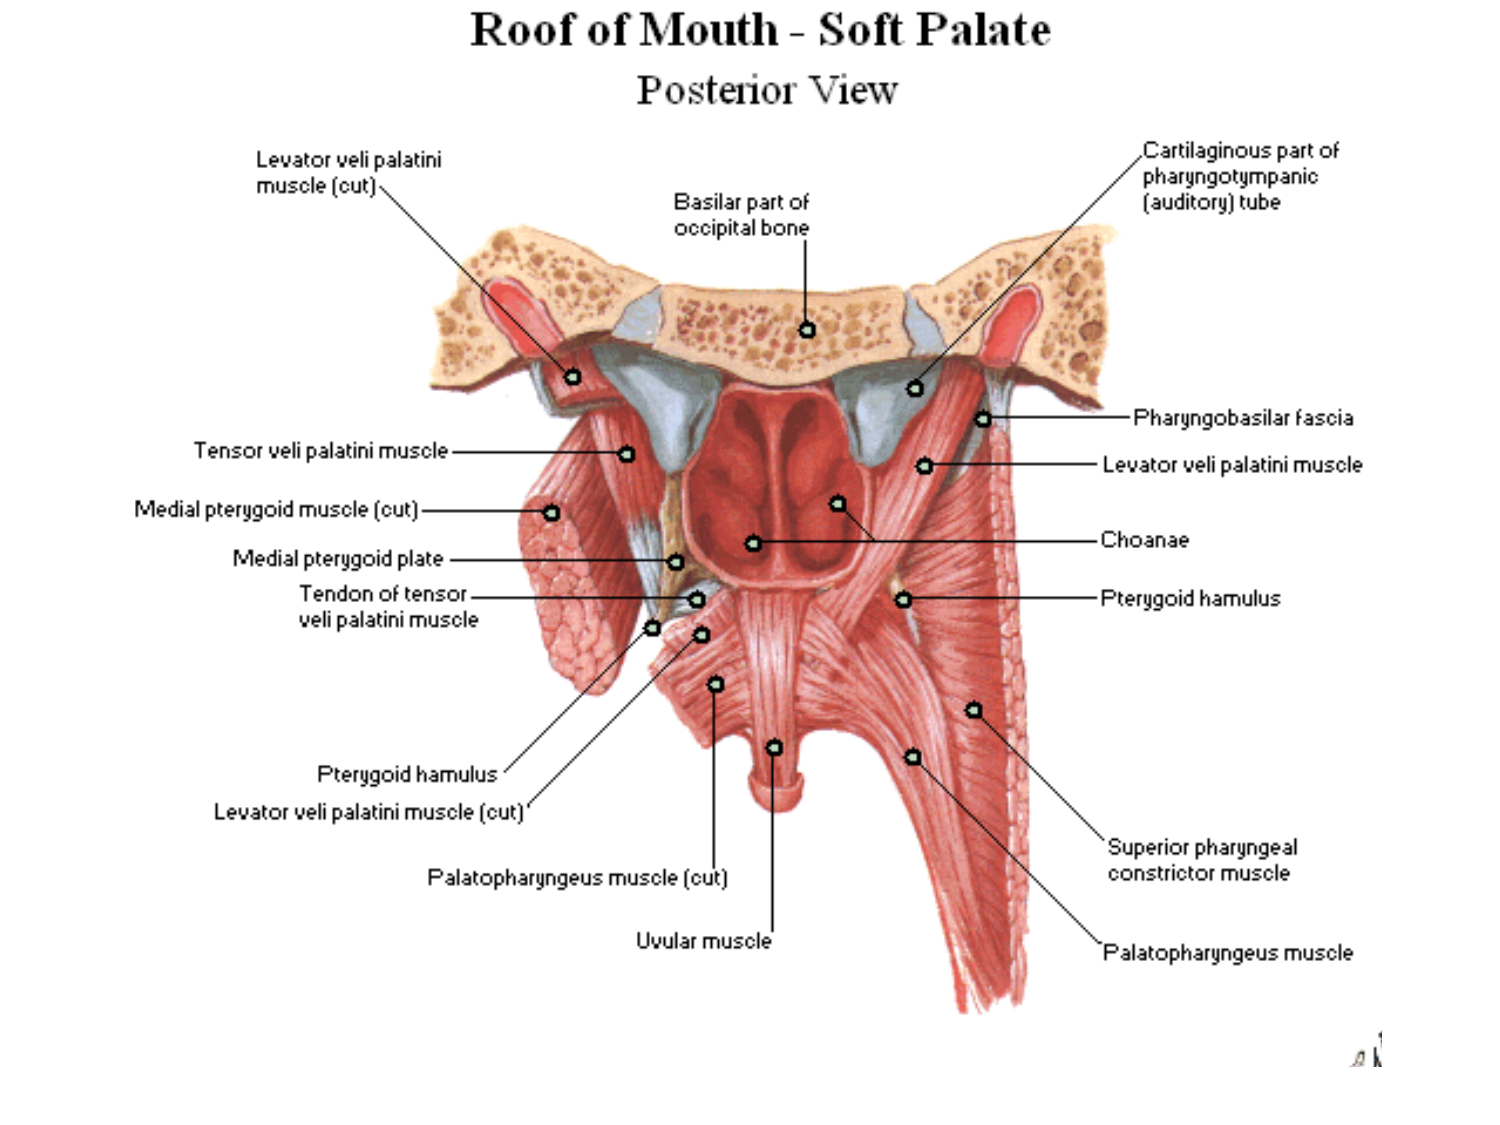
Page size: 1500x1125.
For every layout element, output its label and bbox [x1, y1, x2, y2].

picture [123, 0, 1383, 1067]
